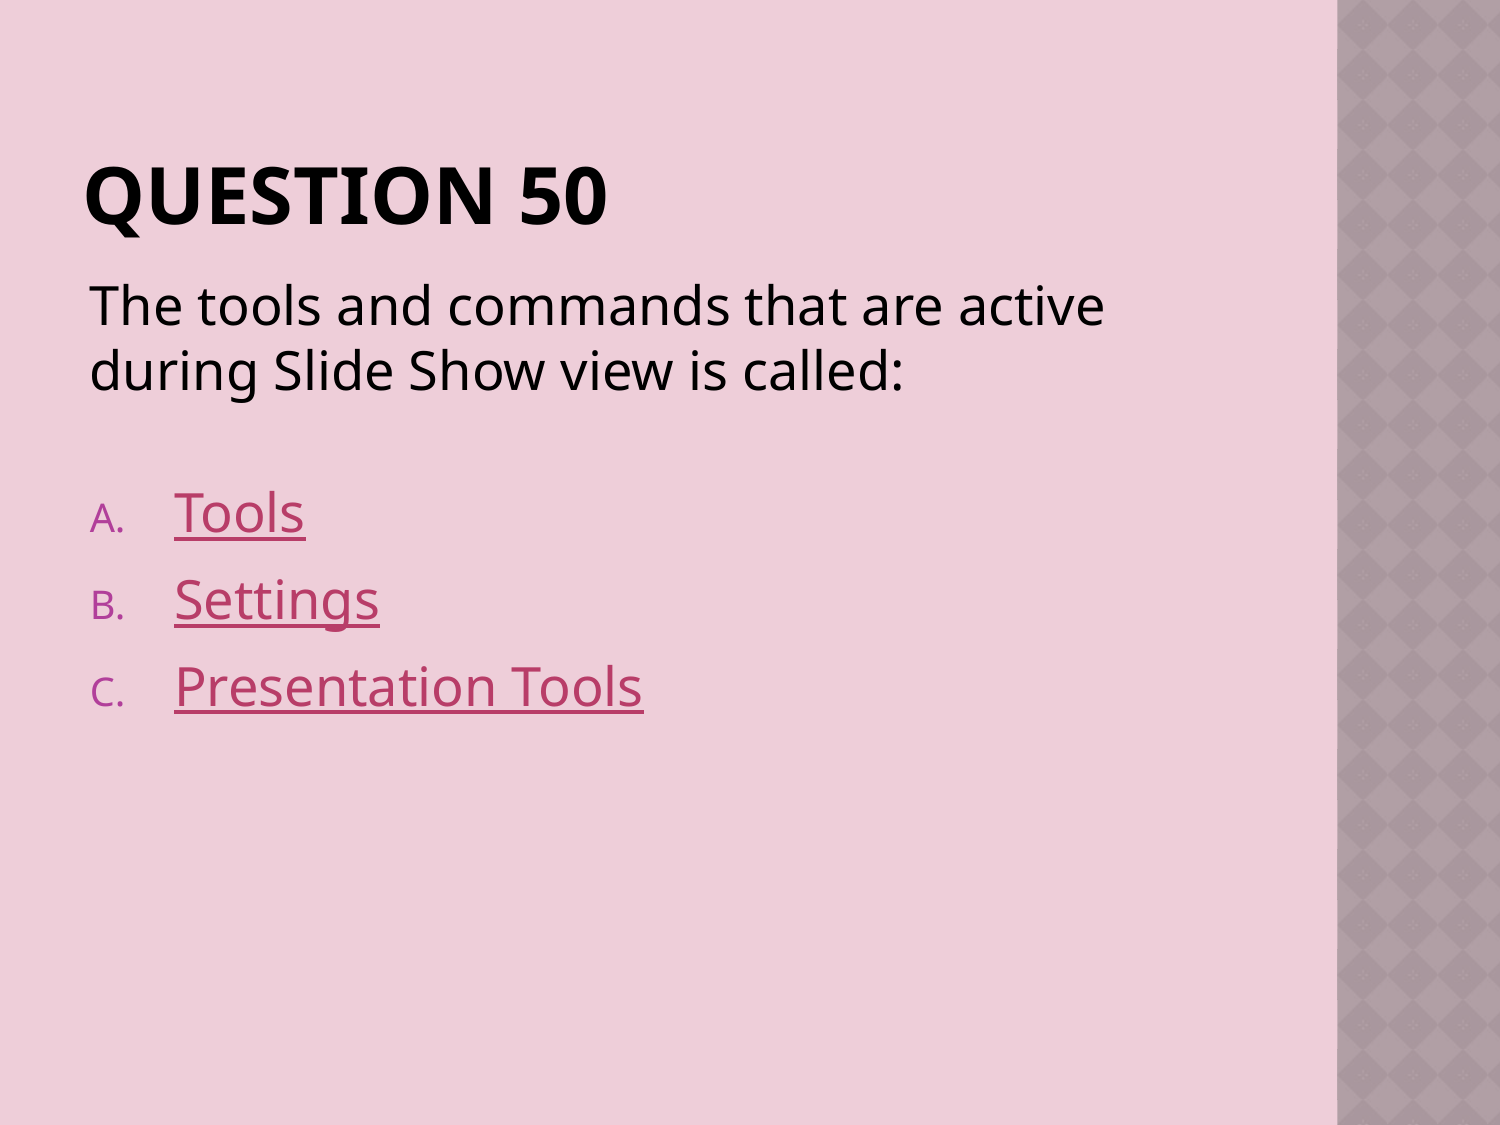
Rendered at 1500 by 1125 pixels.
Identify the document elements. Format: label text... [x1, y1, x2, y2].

list The tools and commands that are active during Slide Show view is called: Tools Settings Presentation Tools [75, 264, 1263, 1059]
title Question 50 [75, 52, 1263, 240]
